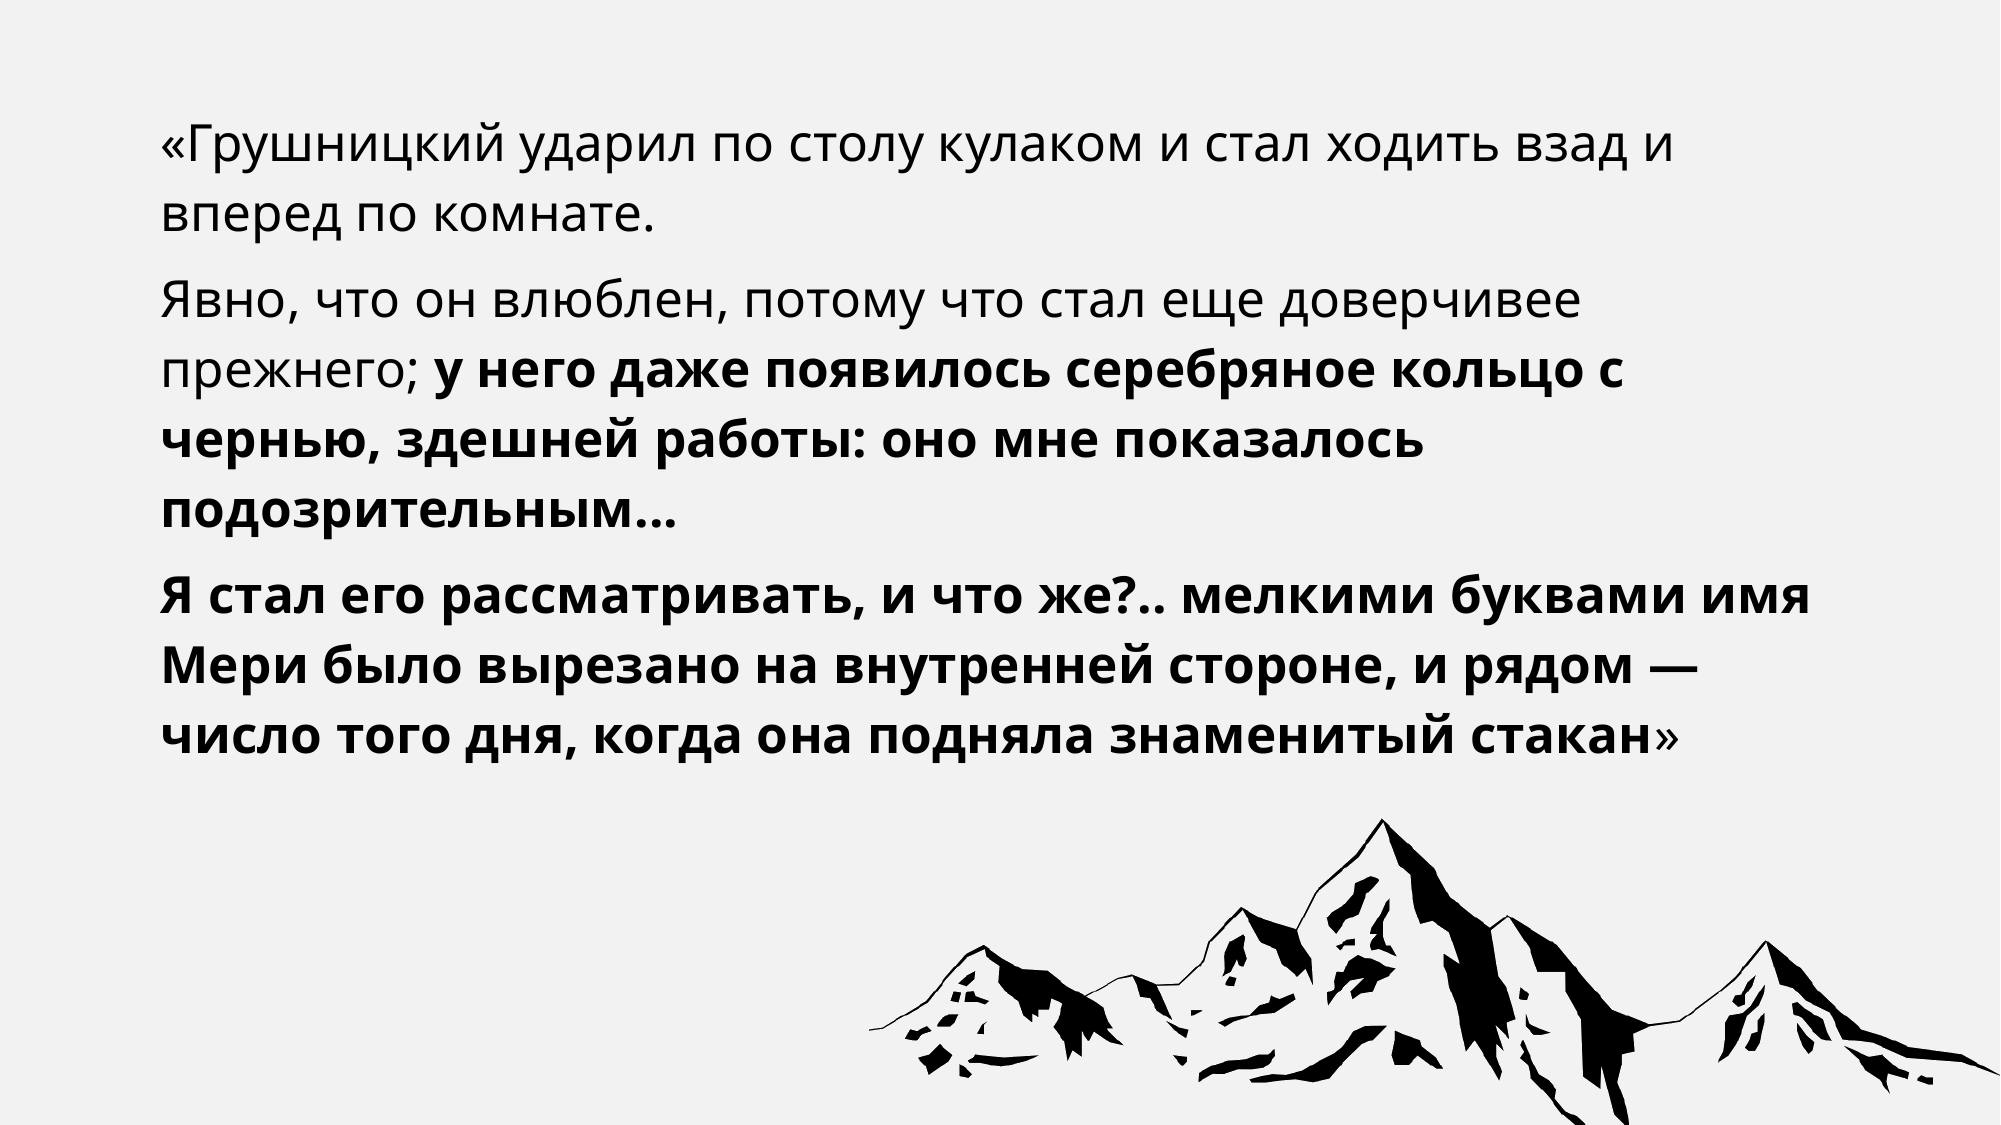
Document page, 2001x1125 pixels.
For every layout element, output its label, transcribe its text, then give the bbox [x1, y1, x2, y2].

picture [849, 720, 2000, 1125]
list «Грушницкий ударил по столу кулаком и стал ходить взад и вперед по комнате. Явно, что он влюблен, потому что стал еще доверчивее прежнего; у него даже появилось серебряное кольцо с чернью, здешней работы: оно мне показалось подозрительным... Я стал его рассматривать, и что же?.. мелкими буквами имя Мери было вырезано на внутренней стороне, и рядом — число того дня, когда она подняла знаменитый стакан» [145, 99, 1855, 789]
